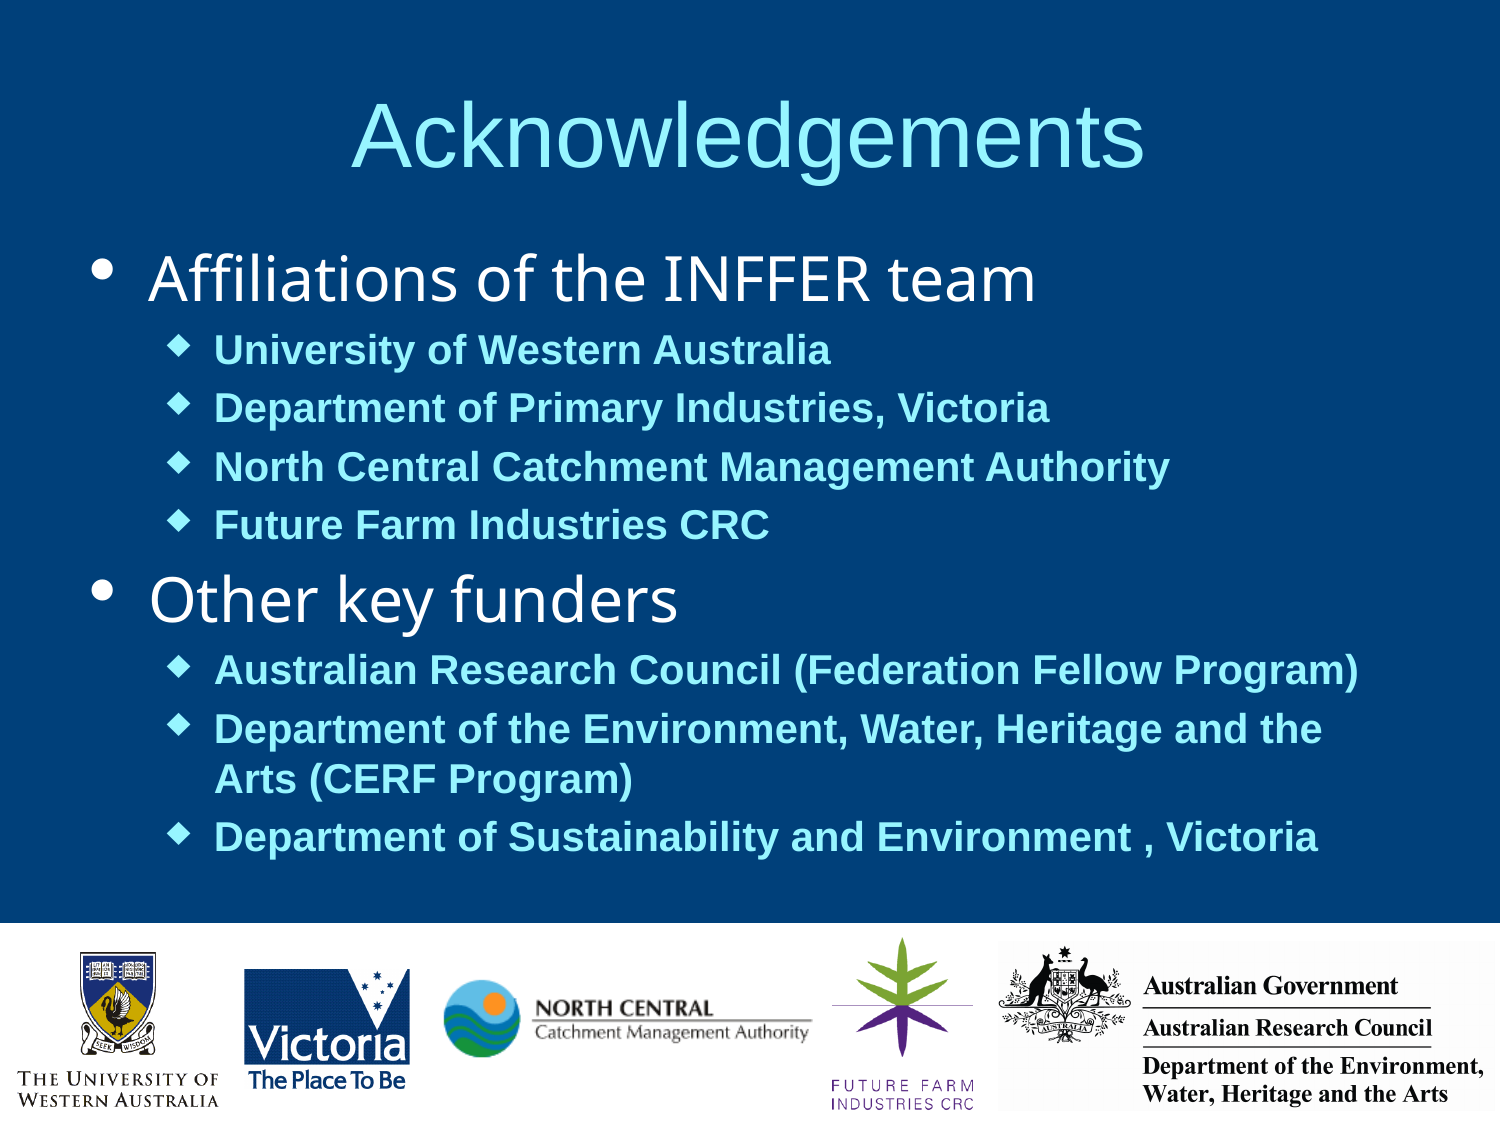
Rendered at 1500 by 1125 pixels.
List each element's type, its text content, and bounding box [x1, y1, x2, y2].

picture [17, 952, 219, 1107]
list Affiliations of the INFFER team University of Western Australia Department of Primary Industries, Victoria North Central Catchment Management Authority Future Farm Industries CRC Other key funders Australian Research Council (Federation Fellow Program) Department of the Environment, Water, Heritage and the Arts (CERF Program) Department of Sustainability and Environment , Victoria [76, 231, 1428, 923]
picture [243, 968, 410, 1089]
title Acknowledgements [74, 37, 1426, 226]
picture [419, 975, 813, 1063]
picture [831, 937, 973, 1115]
picture [997, 941, 1495, 1111]
text_box [0, 923, 1500, 1125]
